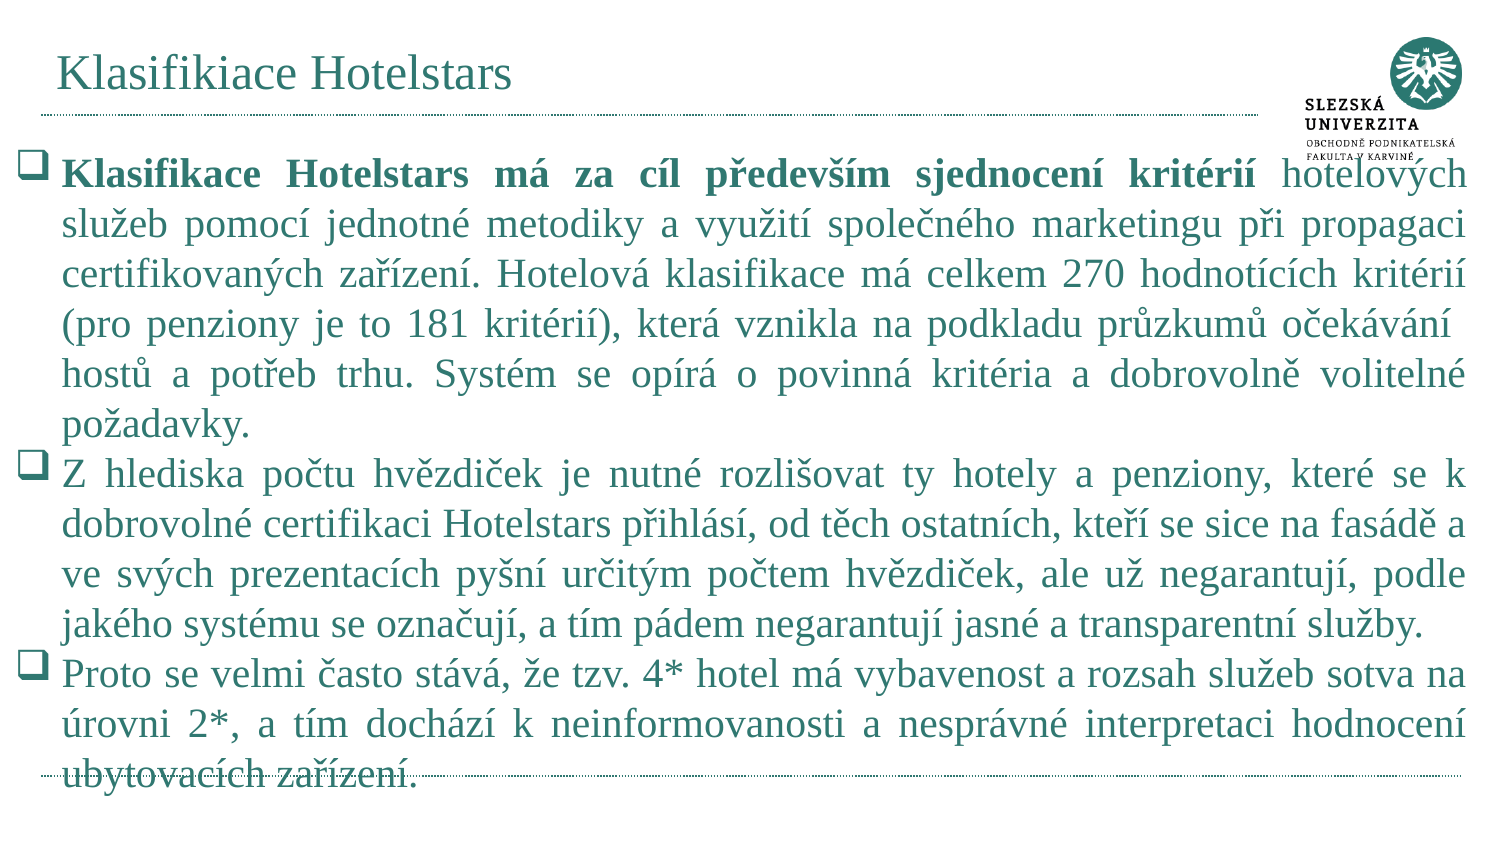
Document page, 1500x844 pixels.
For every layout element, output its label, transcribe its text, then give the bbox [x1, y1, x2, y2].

picture [1305, 37, 1462, 138]
title Klasifikiace Hotelstars [41, 32, 1199, 116]
text_box Klasifikace Hotelstars má za cíl především sjednocení kritérií hotelových služeb pomocí jednotné metodiky a využití společného marketingu při propagaci certifikovaných zařízení. Hotelová klasifikace má celkem 270 hodnotících kritérií (pro penziony je to 181 kritérií), která vznikla na podkladu průzkumů očekávání hostů a potřeb trhu. Systém se opírá o povinná kritéria a dobrovolně volitelné požadavky. Z hlediska počtu hvězdiček je nutné rozlišovat ty hotely a penziony, které se k dobrovolné certifikaci Hotelstars přihlásí, od těch ostatních, kteří se sice na fasádě a ve svých prezentacích pyšní určitým počtem hvězdiček, ale už negarantují, podle jakého systému se označují, a tím pádem negarantují jasné a transparentní služby. Proto se velmi často stává, že tzv. 4* hotel má vybavenost a rozsah služeb sotva na úrovni 2*, a tím dochází k neinformovanosti a nesprávné interpretaci hodnocení ubytovacích zařízení. [0, 138, 1483, 804]
